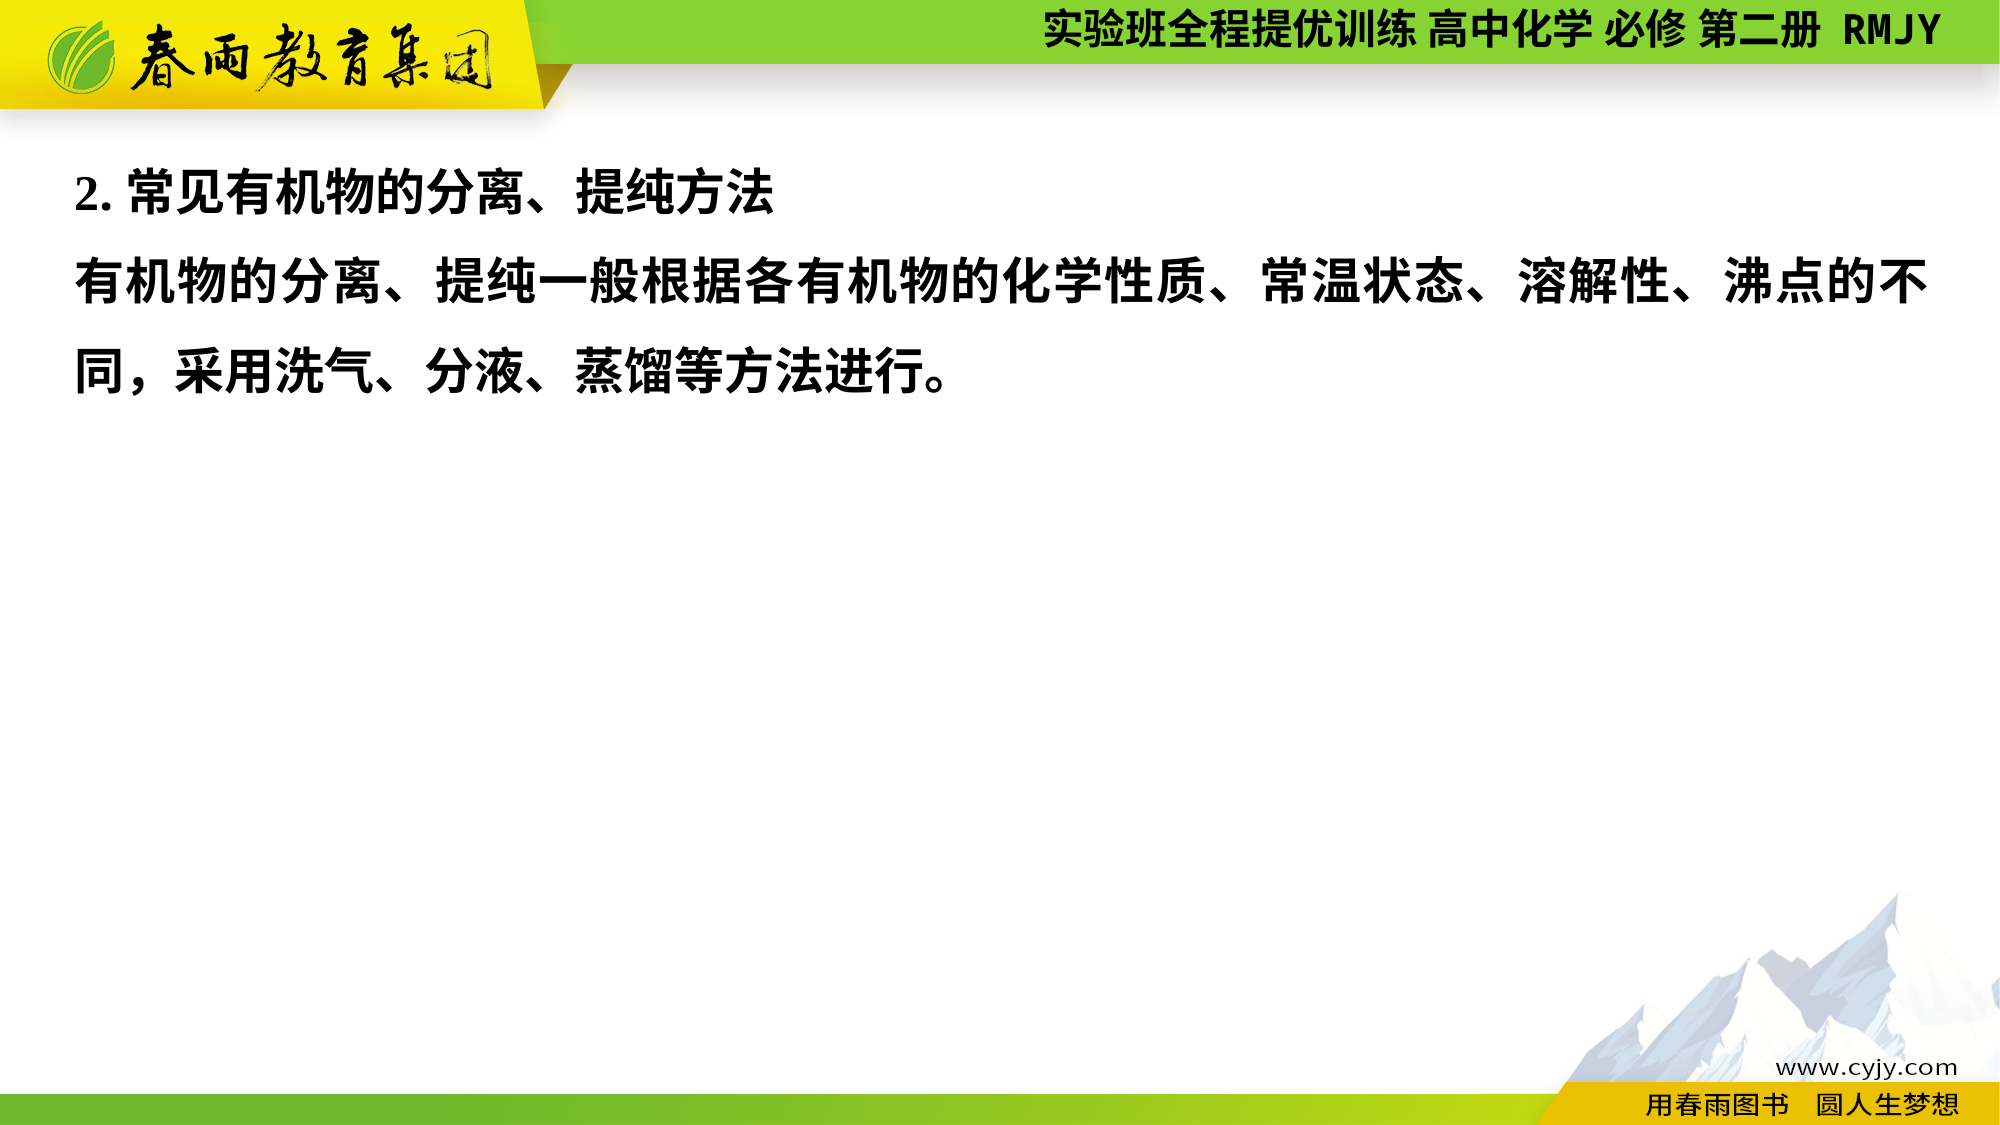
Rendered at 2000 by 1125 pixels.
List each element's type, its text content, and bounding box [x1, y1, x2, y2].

picture [0, 0, 2000, 1125]
list 2.常见有机物的分离、提纯方法 有机物的分离、提纯一般根据各有机物的化学性质、常温状态、溶解性、沸点的不同，采用洗气、分液、蒸馏等方法进行。 [59, 122, 1944, 399]
